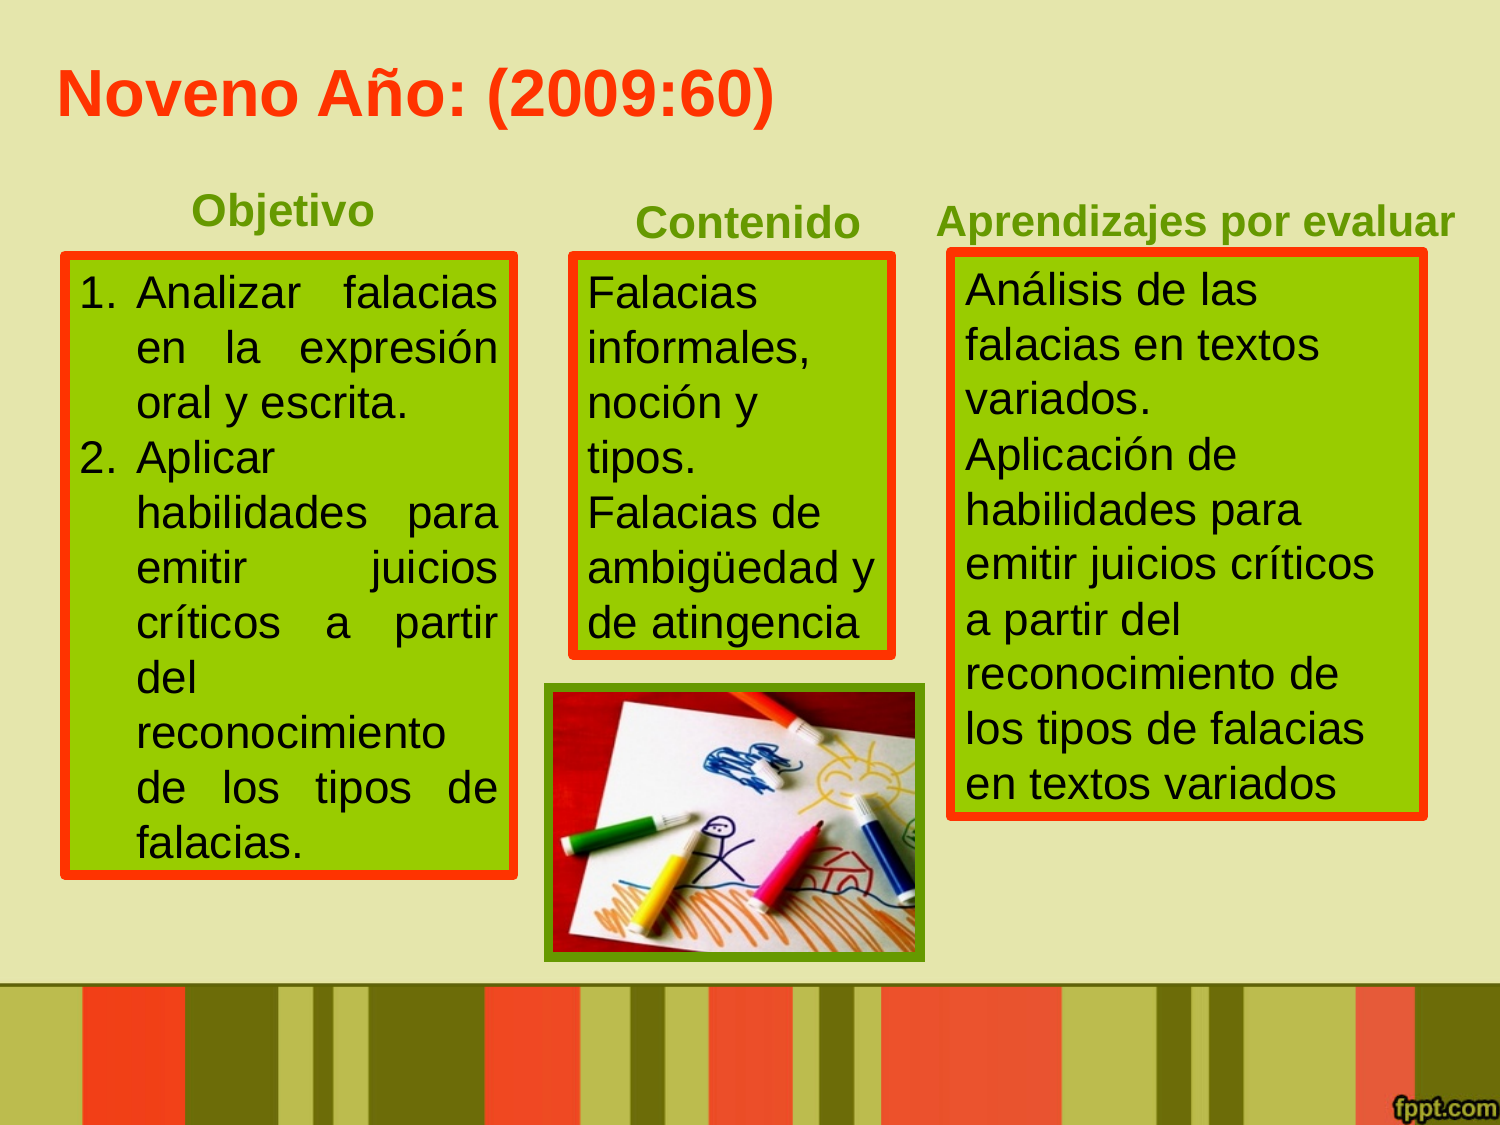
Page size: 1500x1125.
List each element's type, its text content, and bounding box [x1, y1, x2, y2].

text_box Analizar falacias en la expresión oral y escrita. Aplicar habilidades para emitir juicios críticos a partir del reconocimiento de los tipos de falacias. [64, 255, 514, 875]
text_box Aprendizajes por evaluar [903, 184, 1489, 253]
text_box [88, 138, 538, 232]
text_box Objetivo [112, 172, 455, 243]
picture [0, 0, 1500, 1125]
text_box Falacias informales, noción y tipos. Falacias de ambigüedad y de atingencia [572, 255, 892, 655]
text_box Noveno Año: (2009:60) [41, 42, 1258, 138]
text_box Análisis de las falacias en textos variados. Aplicación de habilidades para emitir juicios críticos a partir del reconocimiento de los tipos de falacias en textos variados [950, 253, 1424, 817]
text_box Contenido [546, 184, 951, 255]
